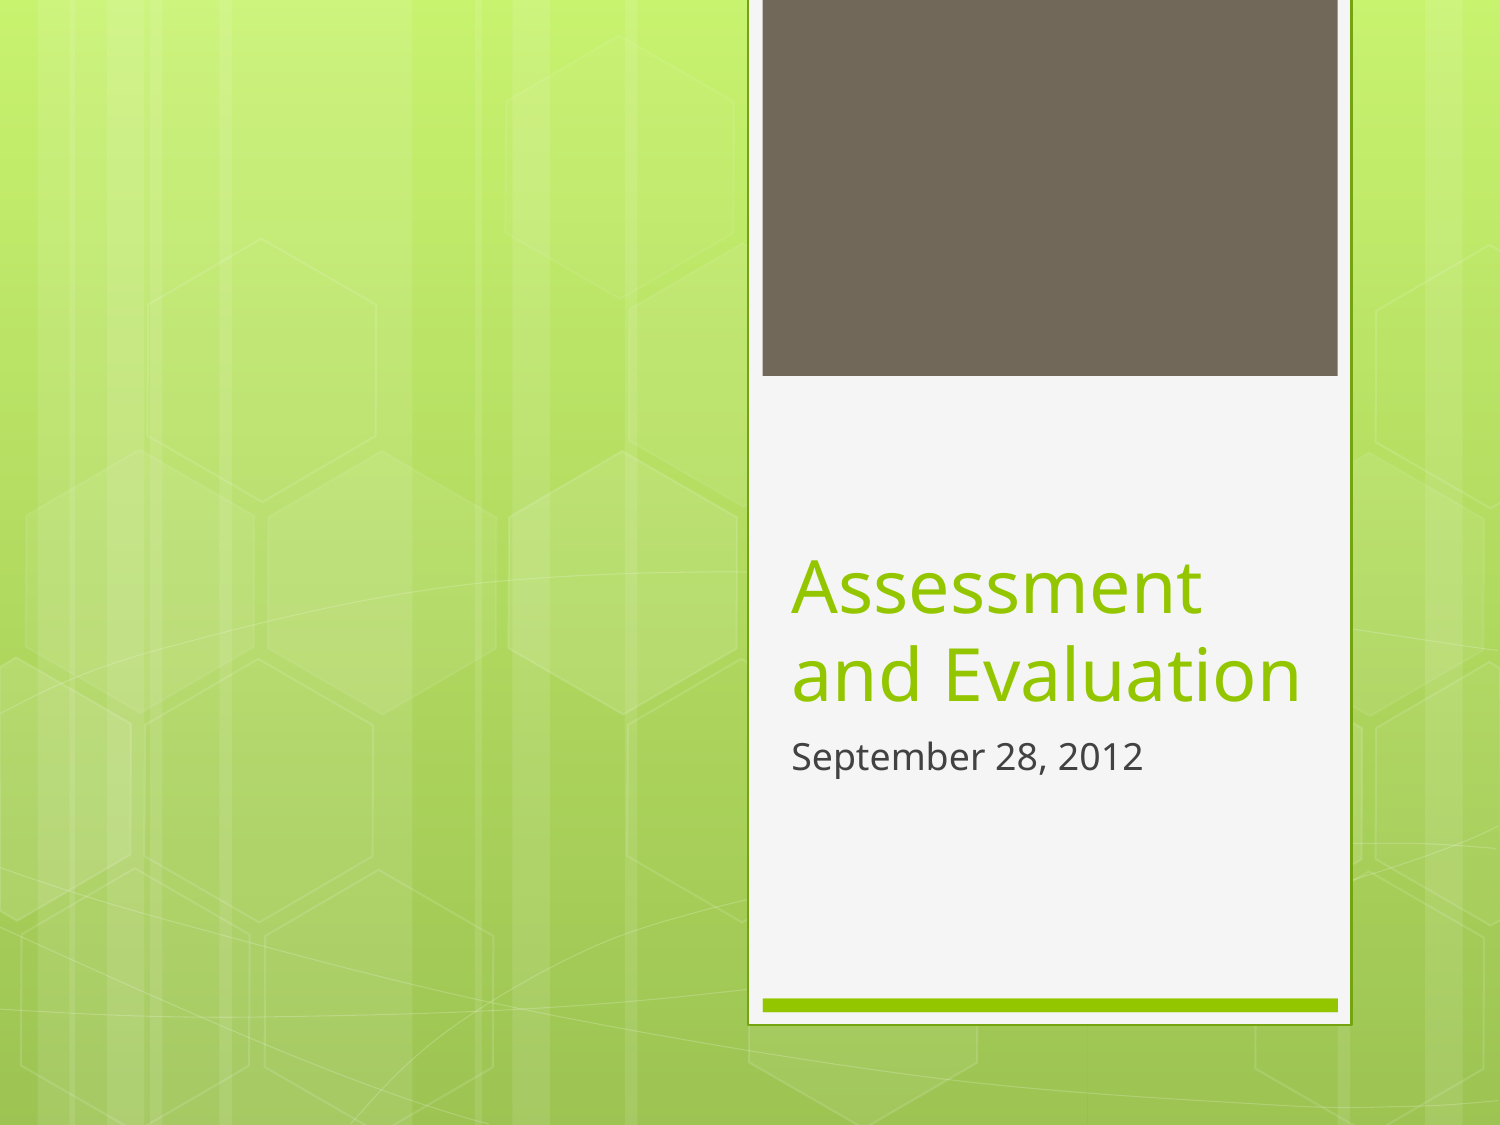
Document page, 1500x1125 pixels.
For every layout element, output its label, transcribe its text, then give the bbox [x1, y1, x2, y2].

subtitle September 28, 2012 [776, 725, 1320, 933]
title Assessment and Evaluation [776, 444, 1320, 724]
